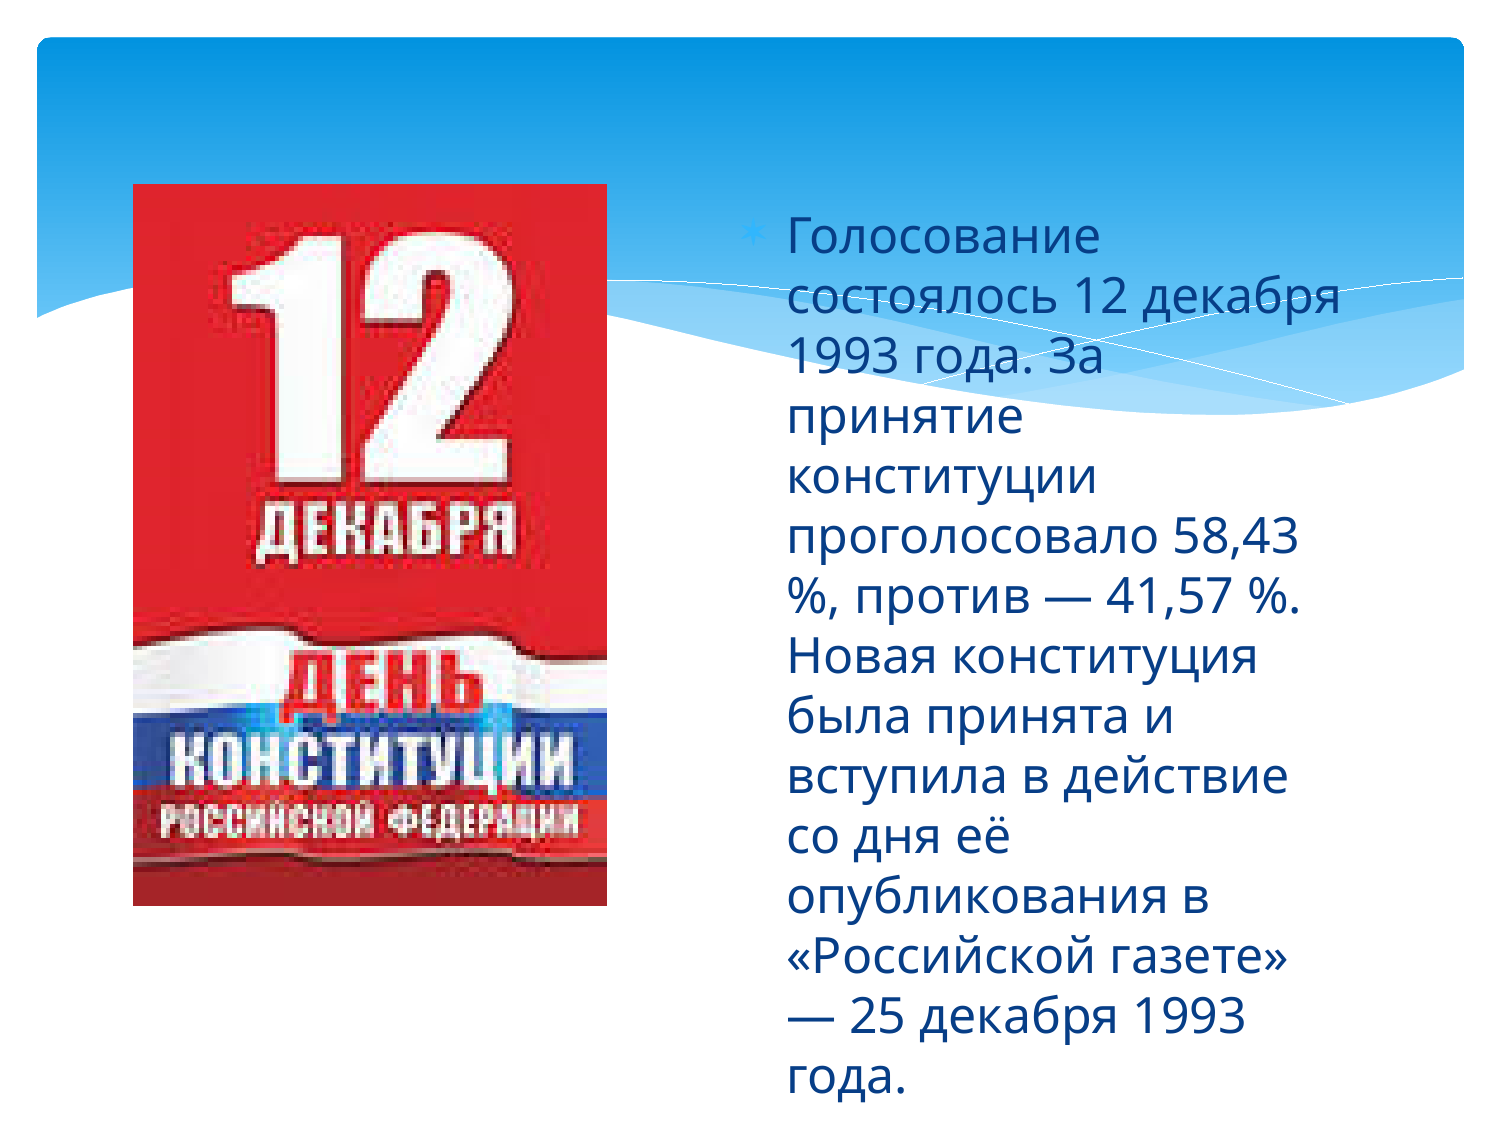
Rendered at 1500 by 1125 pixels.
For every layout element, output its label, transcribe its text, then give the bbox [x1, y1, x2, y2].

list Голосование состоялось 12 декабря 1993 года. За принятие конституции проголосовало 58,43 %, против — 41,57 %. Новая конституция была принята и вступила в действие со дня её опубликования в «Российской газете» — 25 декабря 1993 года. [726, 196, 1359, 1005]
picture [133, 184, 607, 906]
